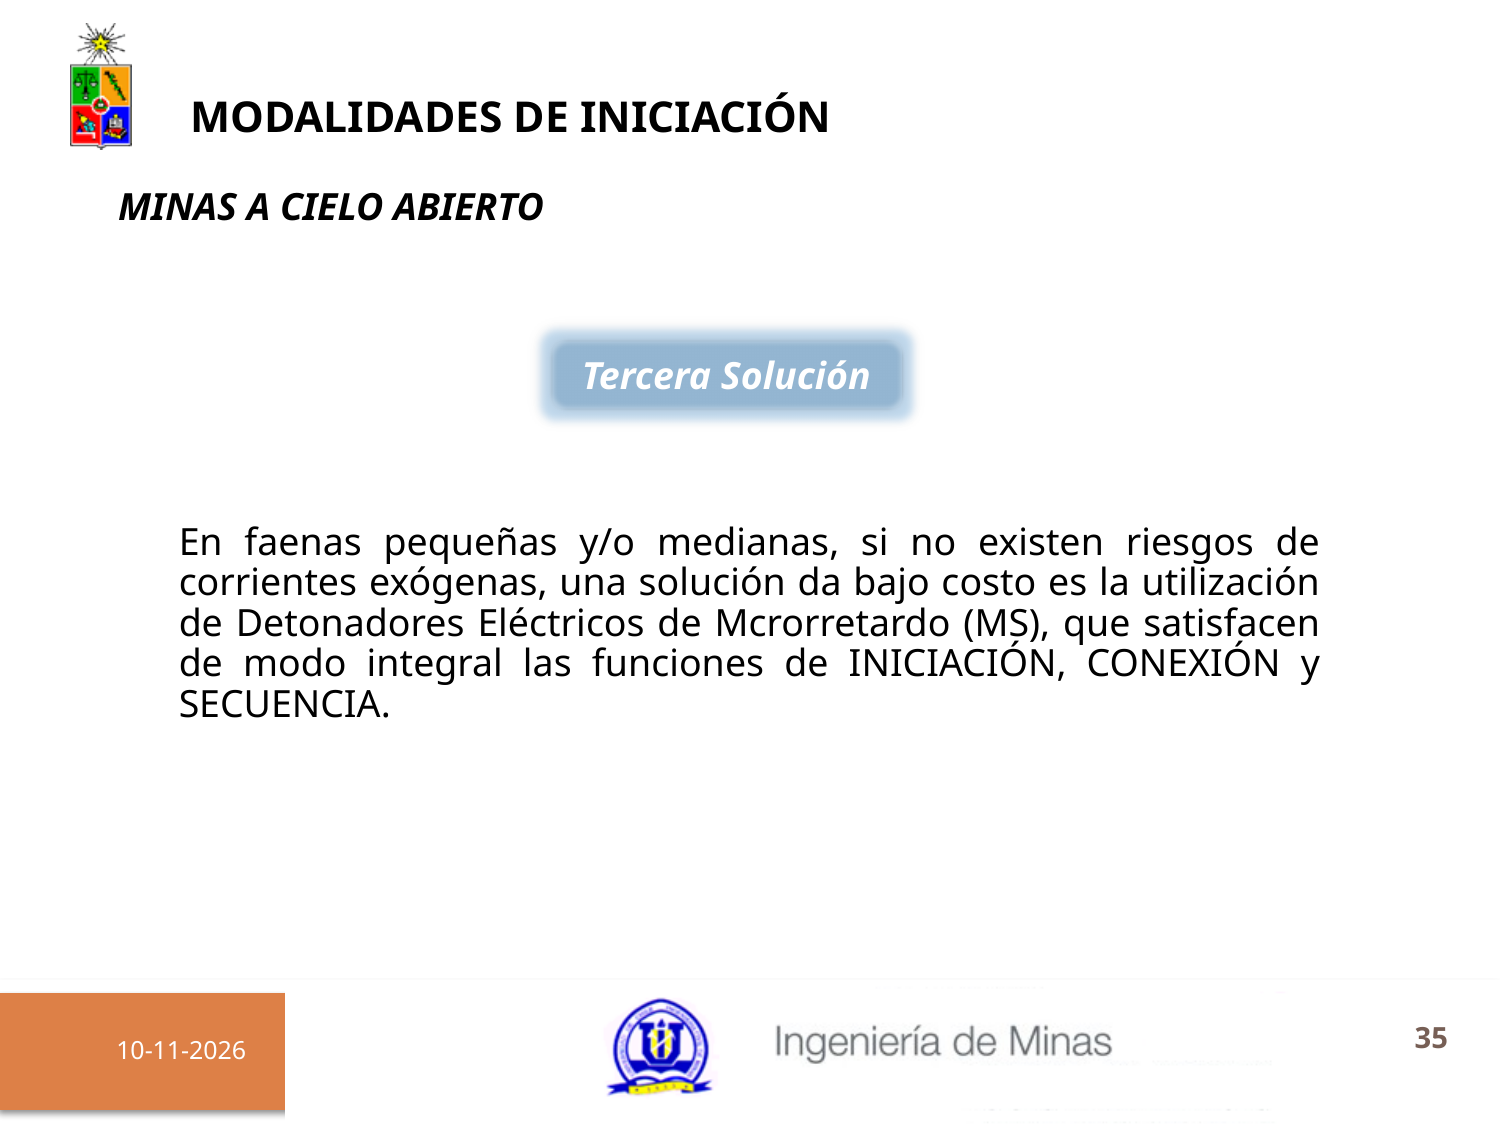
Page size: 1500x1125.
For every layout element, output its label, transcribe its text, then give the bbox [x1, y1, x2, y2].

text_box Tercera Solución [558, 347, 897, 403]
picture [69, 23, 132, 151]
text_box Minas a cielo abierto [103, 175, 560, 236]
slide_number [12, 995, 279, 1108]
text_box En faenas pequeñas y/o medianas, si no existen riesgos de corrientes exógenas, una solución da bajo costo es la utilización de Detonadores Eléctricos de Mcrorretardo (MS), que satisfacen de modo integral las funciones de INICIACIÓN, CONEXIÓN y SECUENCIA. [163, 515, 1336, 733]
picture [285, 980, 1500, 1125]
text_box Modalidades de iniciación [175, 81, 1266, 148]
